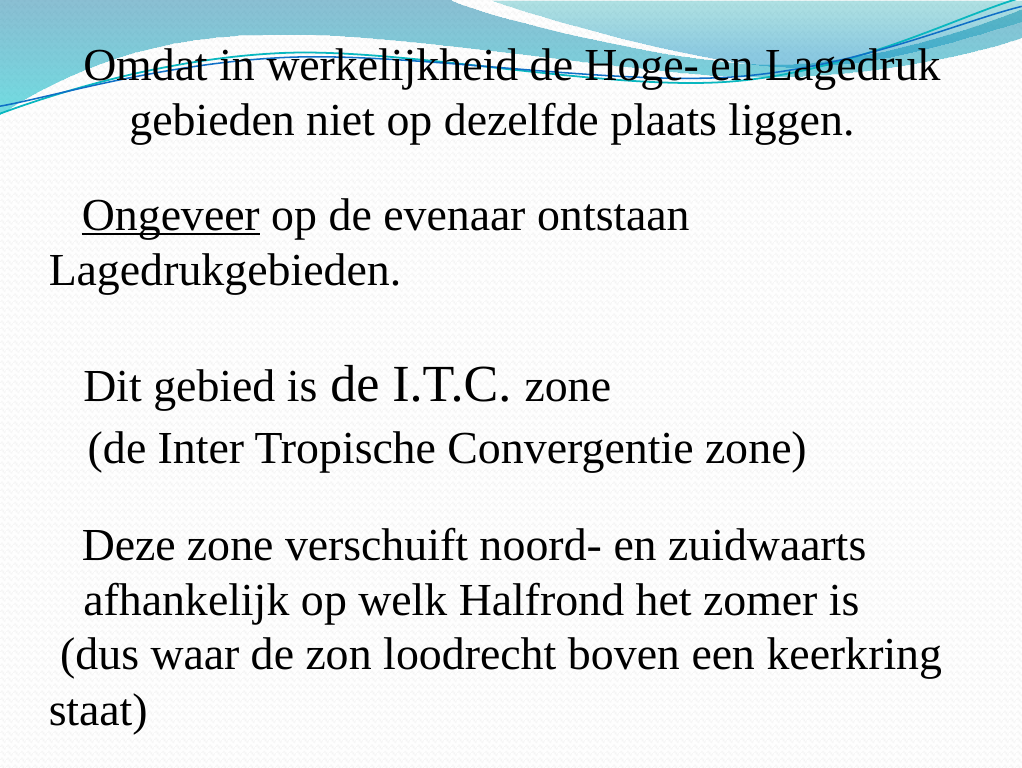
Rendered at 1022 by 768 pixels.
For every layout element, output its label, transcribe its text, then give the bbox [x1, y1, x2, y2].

text_box Omdat in werkelijkheid de Hoge- en Lagedruk gebieden niet op dezelfde plaats liggen. Ongeveer op de evenaar ontstaan Lagedrukgebieden. Dit gebied is de I.T.C. zone (de Inter Tropische Convergentie zone) Deze zone verschuift noord- en zuidwaarts afhankelijk op welk Halfrond het zomer is (dus waar de zon loodrecht boven een keerkring staat) [38, 29, 1022, 740]
